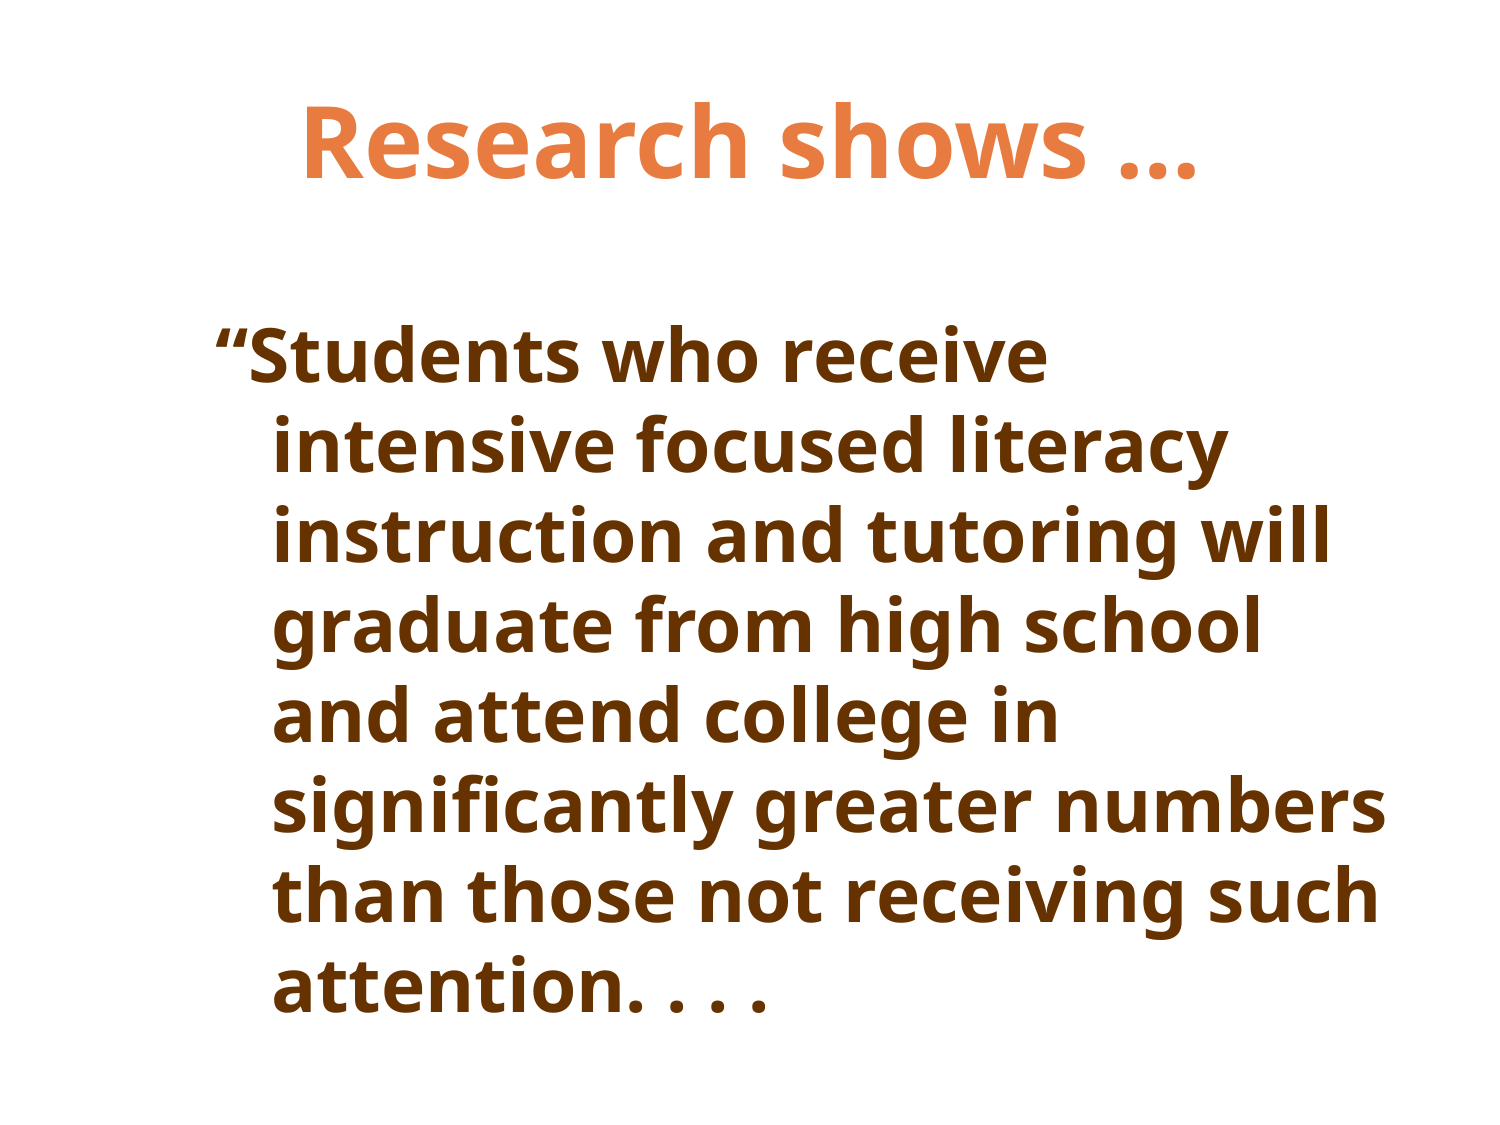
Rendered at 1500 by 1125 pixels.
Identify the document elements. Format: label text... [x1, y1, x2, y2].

title Research shows … [75, 45, 1425, 233]
list “Students who receive intensive focused literacy instruction and tutoring will graduate from high school and attend college in significantly greater numbers than those not receiving such attention. . . . [200, 299, 1413, 1013]
